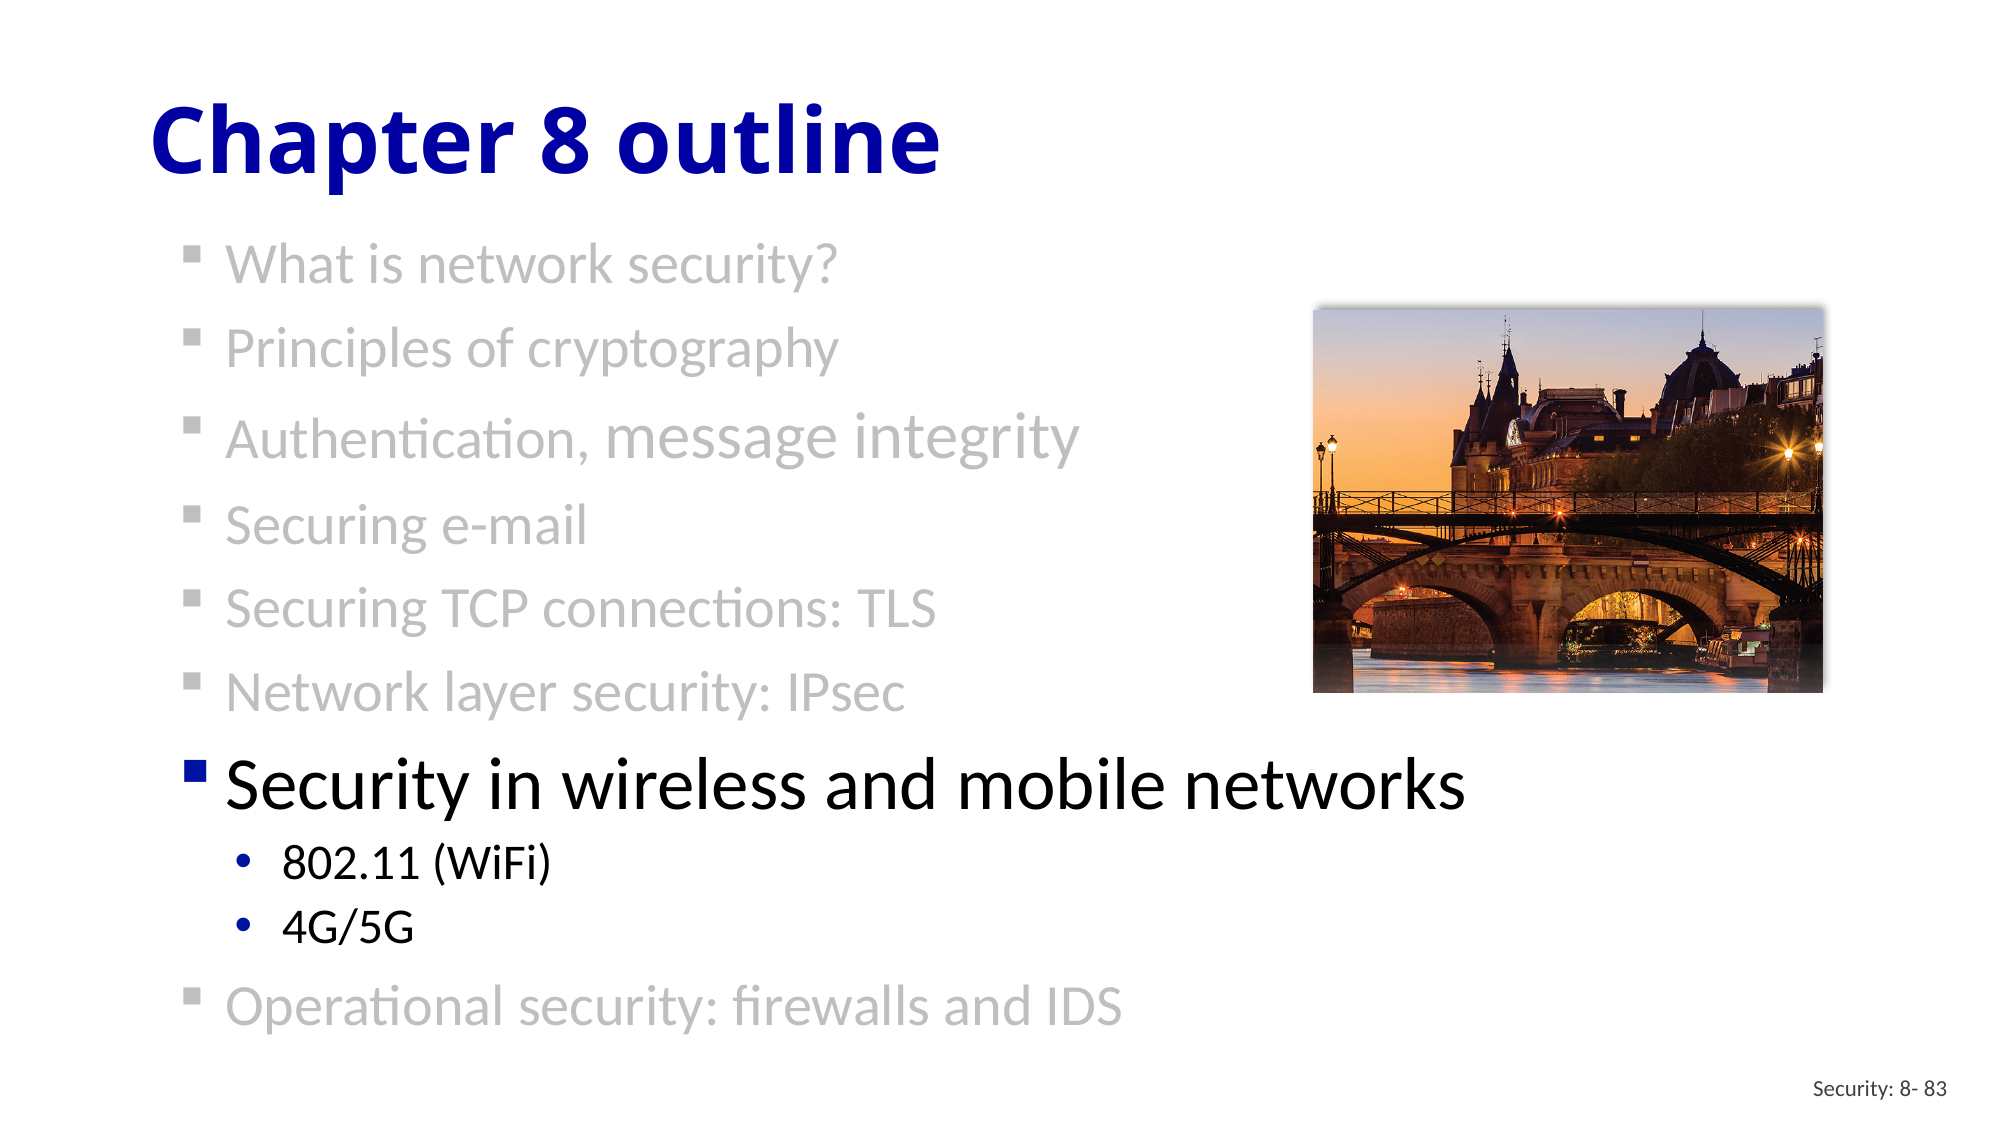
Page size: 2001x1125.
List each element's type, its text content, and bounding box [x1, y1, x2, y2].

title Chapter 8 outline [133, 70, 1859, 218]
picture [1313, 310, 1823, 693]
slide_number Security: 8- 83 [1512, 1056, 1963, 1117]
text_box What is network security? Principles of cryptography Authentication, message integrity Securing e-mail Securing TCP connections: TLS Network layer security: IPsec Security in wireless and mobile networks 802.11 (WiFi) 4G/5G Operational security: firewalls and IDS [152, 226, 1585, 1076]
